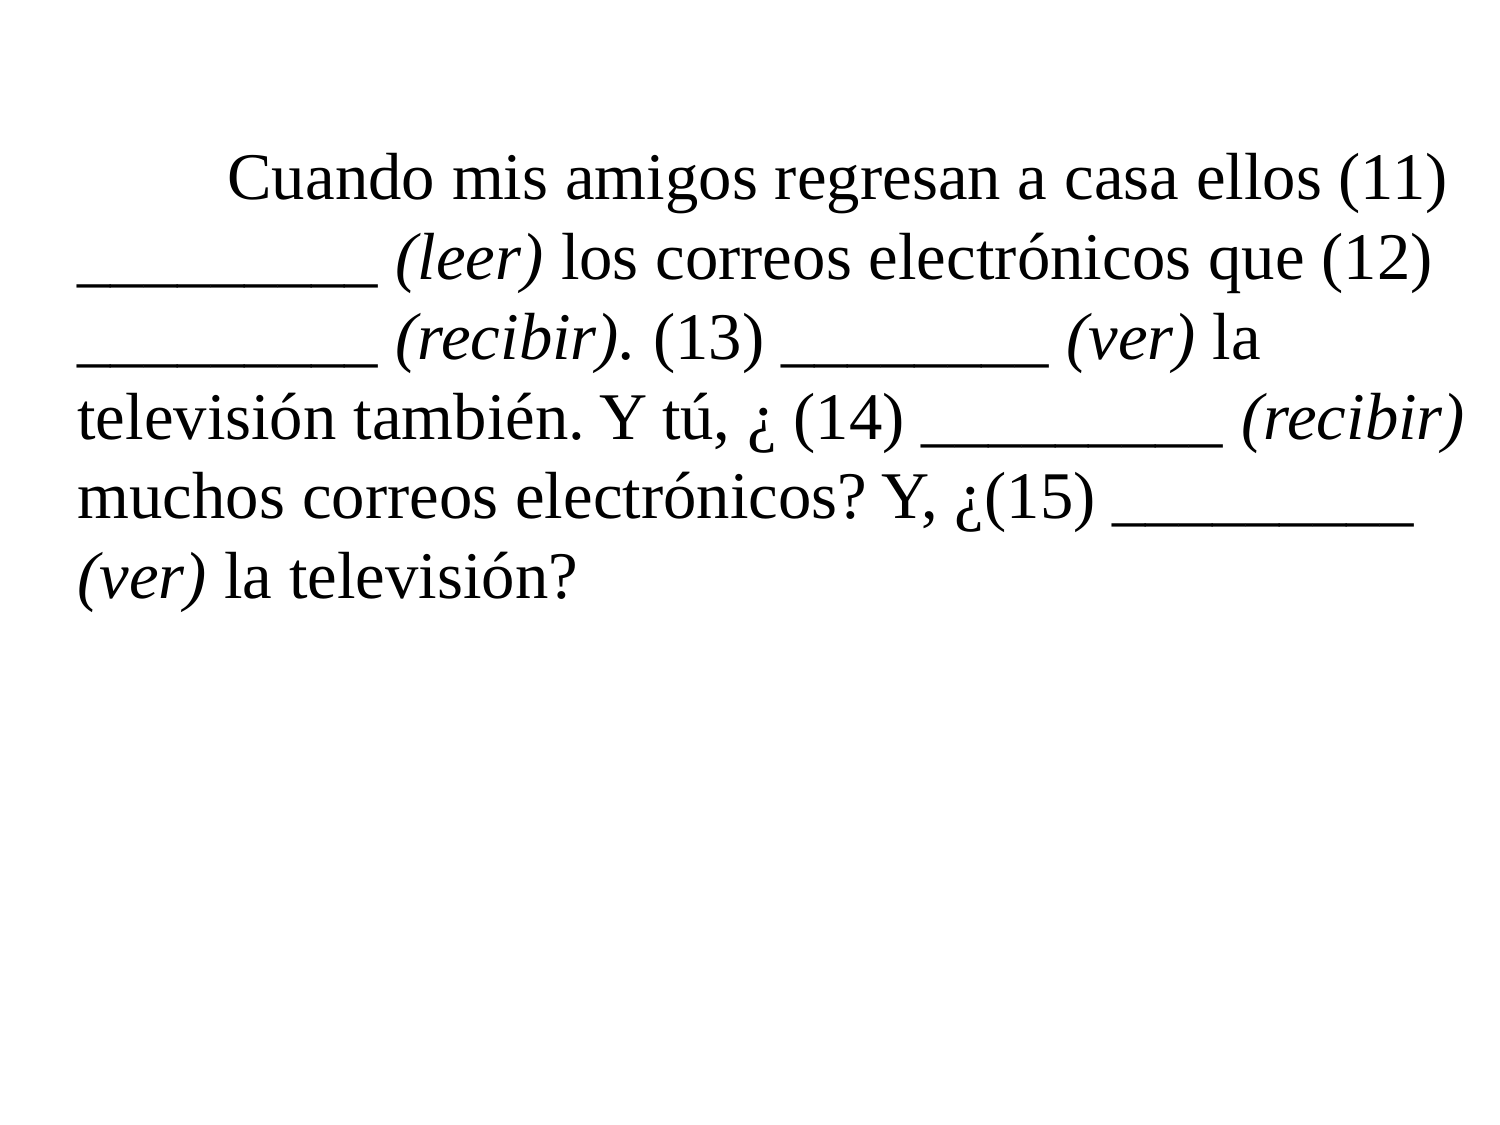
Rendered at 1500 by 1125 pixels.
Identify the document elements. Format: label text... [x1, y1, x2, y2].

list Cuando mis amigos regresan a casa ellos (11) _________ (leer) los correos electrónicos que (12) _________ (recibir). (13) ________ (ver) la televisión también. Y tú, ¿ (14) _________ (recibir) muchos correos electrónicos? Y, ¿(15) _________ (ver) la televisión? [62, 125, 1488, 868]
